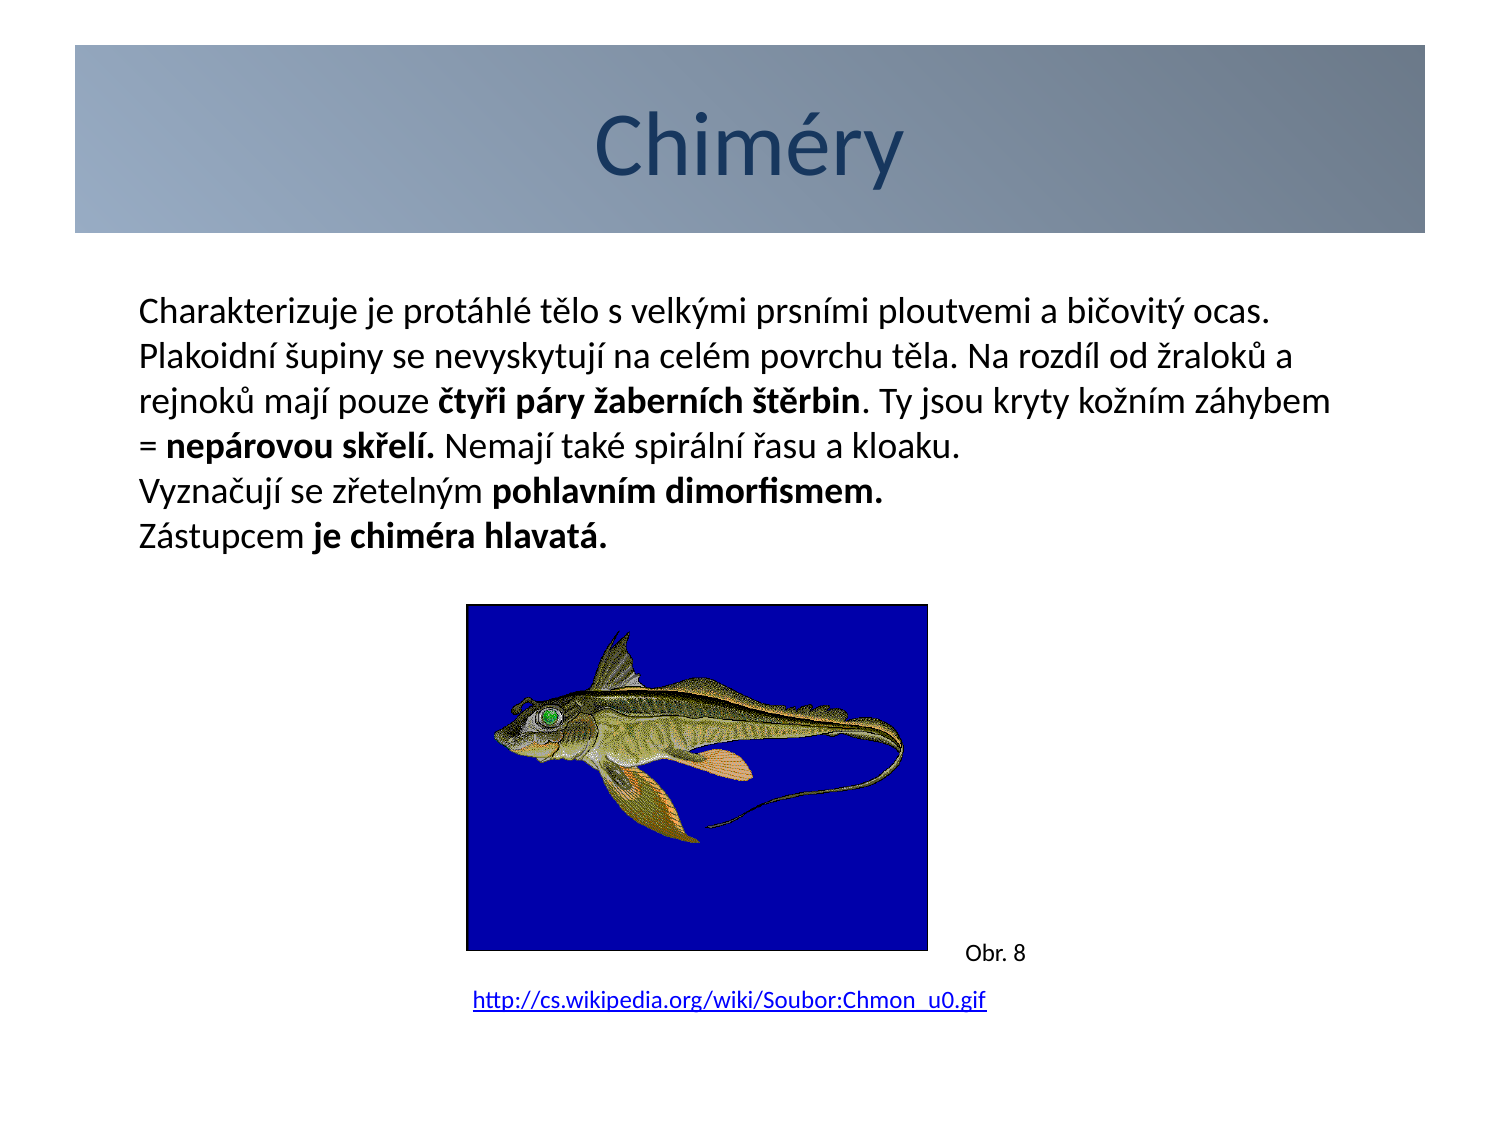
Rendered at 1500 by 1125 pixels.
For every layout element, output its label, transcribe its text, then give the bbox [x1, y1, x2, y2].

picture [466, 604, 928, 951]
title Chiméry [75, 45, 1425, 233]
text_box Charakterizuje je protáhlé tělo s velkými prsními ploutvemi a bičovitý ocas. Plakoidní šupiny se nevyskytují na celém povrchu těla. Na rozdíl od žraloků a rejnoků mají pouze čtyři páry žaberních štěrbin. Ty jsou kryty kožním záhybem = nepárovou skřelí. Nemají také spirální řasu a kloaku. Vyznačují se zřetelným pohlavním dimorfismem. Zástupcem je chiméra hlavatá. [123, 278, 1365, 609]
text_box http://cs.wikipedia.org/wiki/Soubor:Chmon_u0.gif [457, 976, 1365, 1021]
text_box Obr. 8 [950, 928, 1057, 974]
